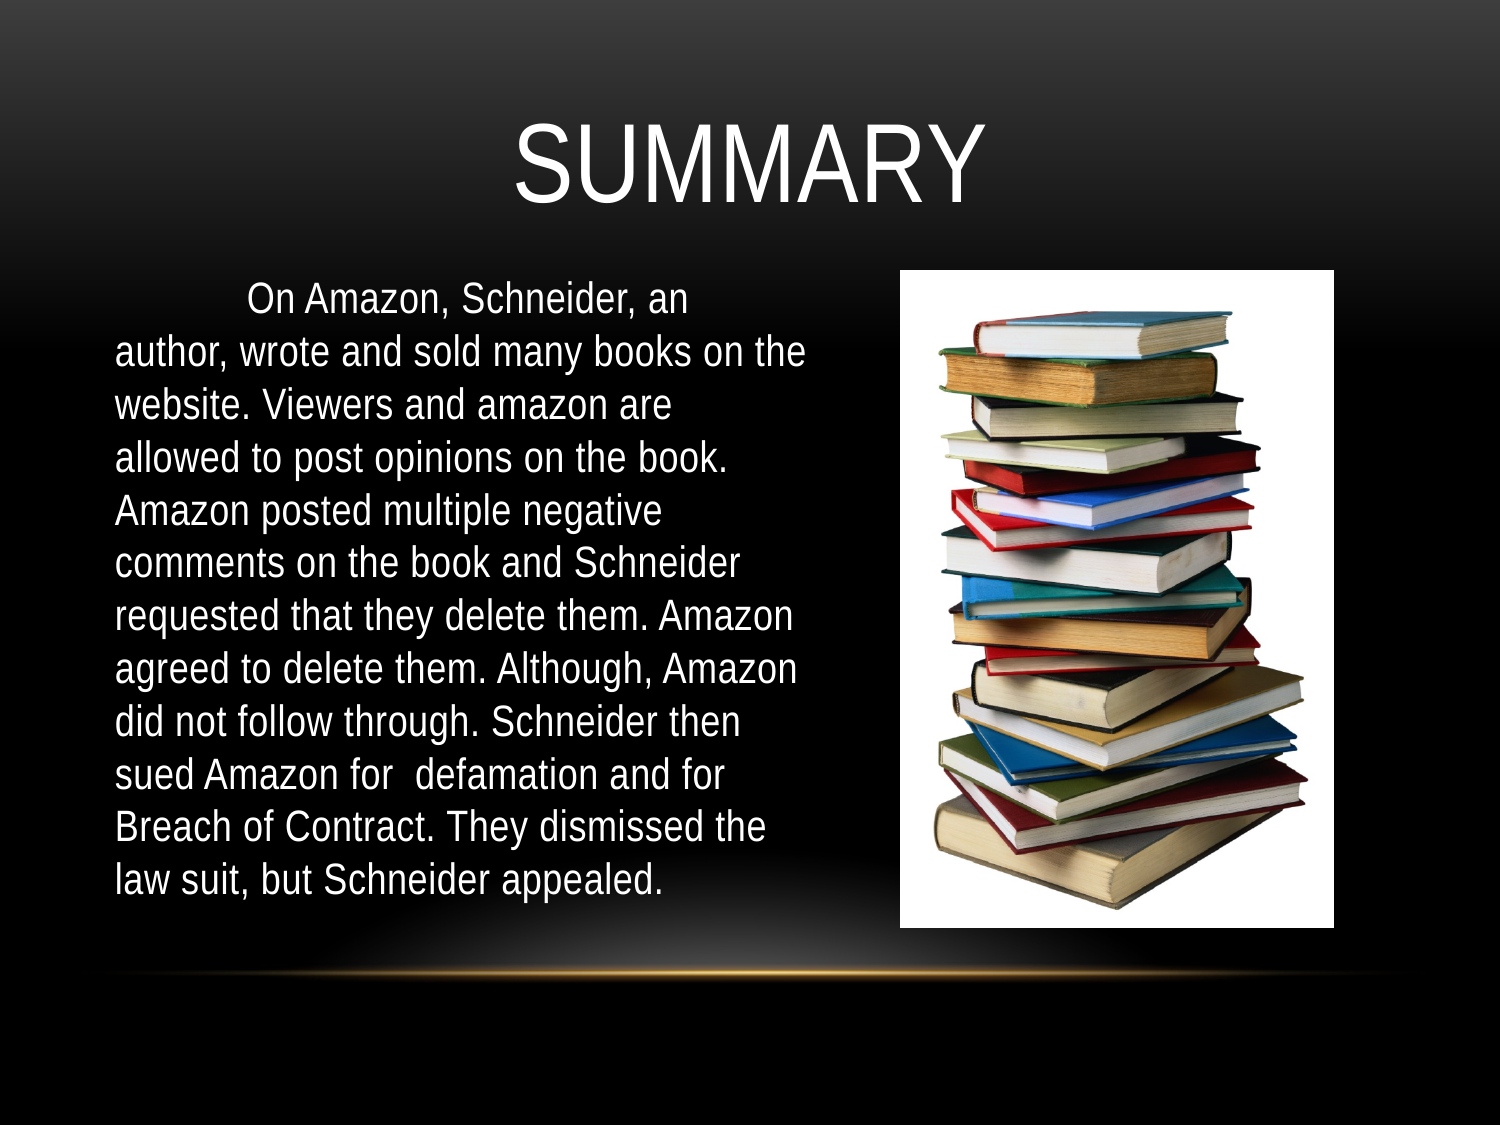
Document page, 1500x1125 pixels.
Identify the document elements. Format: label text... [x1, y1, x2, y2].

list On Amazon, Schneider, an author, wrote and sold many books on the website. Viewers and amazon are allowed to post opinions on the book. Amazon posted multiple negative comments on the book and Schneider requested that they delete them. Amazon agreed to delete them. Although, Amazon did not follow through. Schneider then sued Amazon for defamation and for Breach of Contract. They dismissed the law suit, but Schneider appealed. [99, 262, 825, 938]
picture [0, 0, 1500, 1125]
title Summary [99, 45, 1400, 233]
